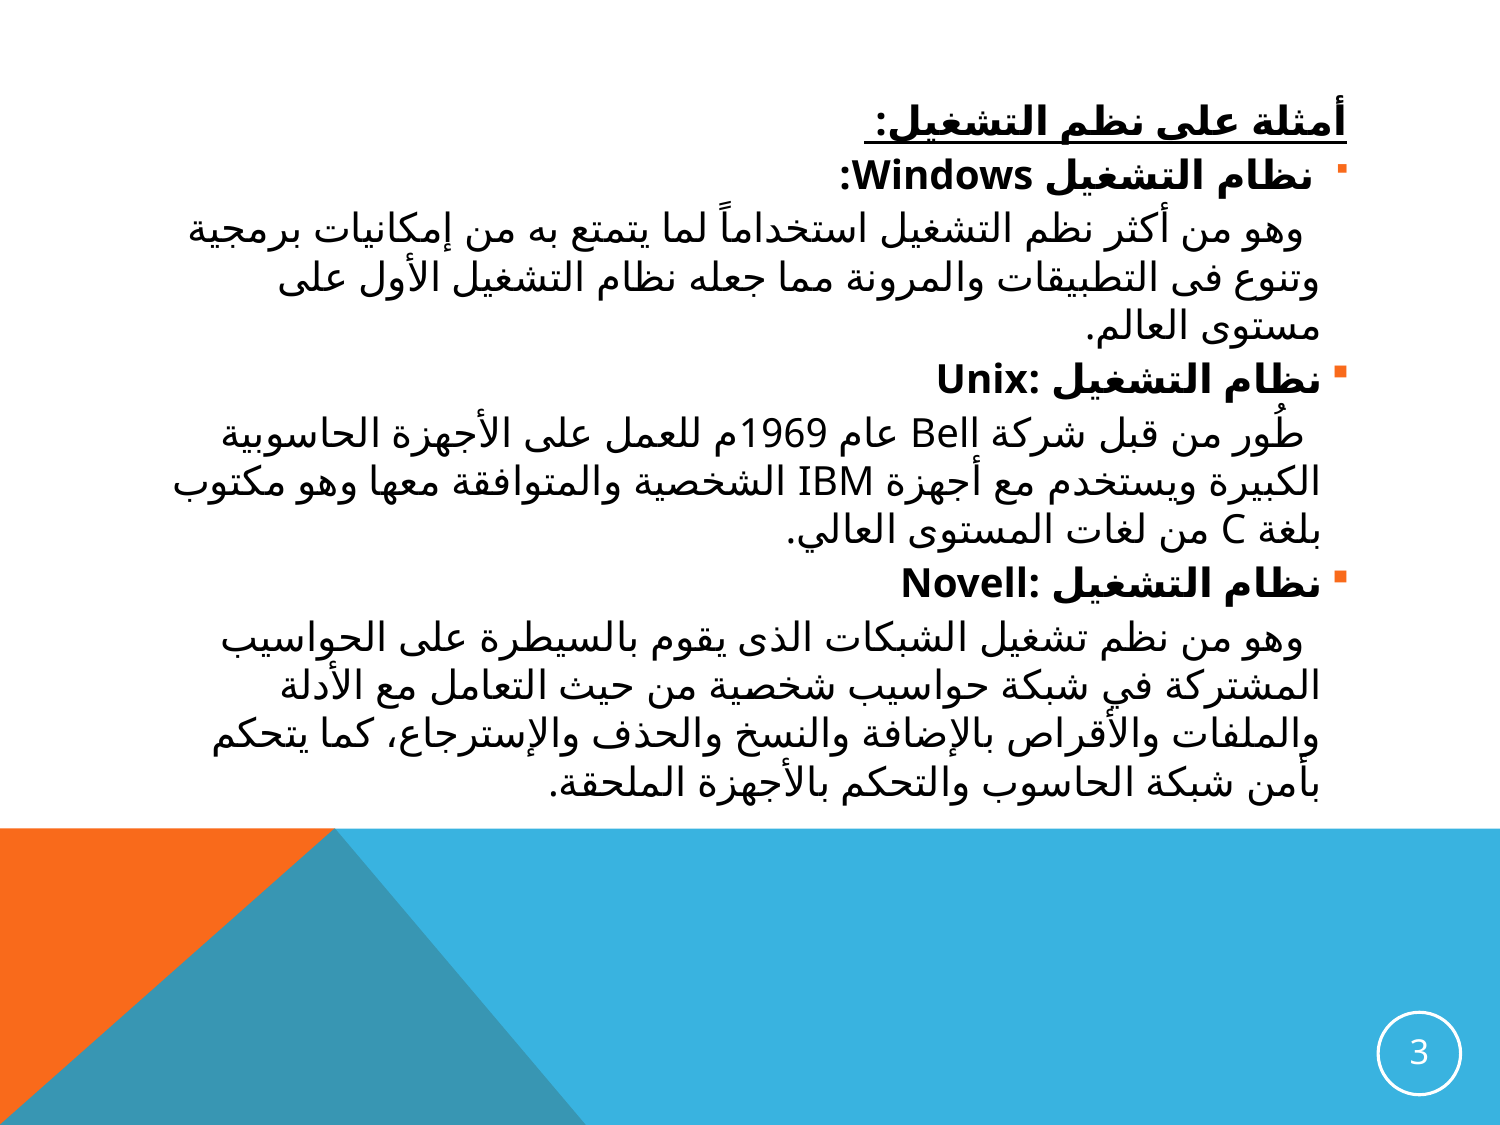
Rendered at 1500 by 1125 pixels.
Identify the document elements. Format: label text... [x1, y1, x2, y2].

slide_number 3 [1376, 1010, 1463, 1097]
list أمثلة على نظم التشغيل: نظام التشغيل Windows: وهو من أكثر نظم التشغيل استخداماً لما يتمتع به من إمكانيات برمجية وتنوع فى التطبيقات والمرونة مما جعله نظام التشغيل الأول على مستوى العالم. نظام التشغيل :Unix طُور من قبل شركة Bell عام 1969م للعمل على الأجهزة الحاسوبية الكبيرة ويستخدم مع أجهزة IBM الشخصية والمتوافقة معها وهو مكتوب بلغة C من لغات المستوى العالي. نظام التشغيل :Novell وهو من نظم تشغيل الشبكات الذى يقوم بالسيطرة على الحواسيب المشتركة في شبكة حواسيب شخصية من حيث التعامل مع الأدلة والملفات والأقراص بالإضافة والنسخ والحذف والإسترجاع، كما يتحكم بأمن شبكة الحاسوب والتحكم بالأجهزة الملحقة. [137, 87, 1363, 813]
